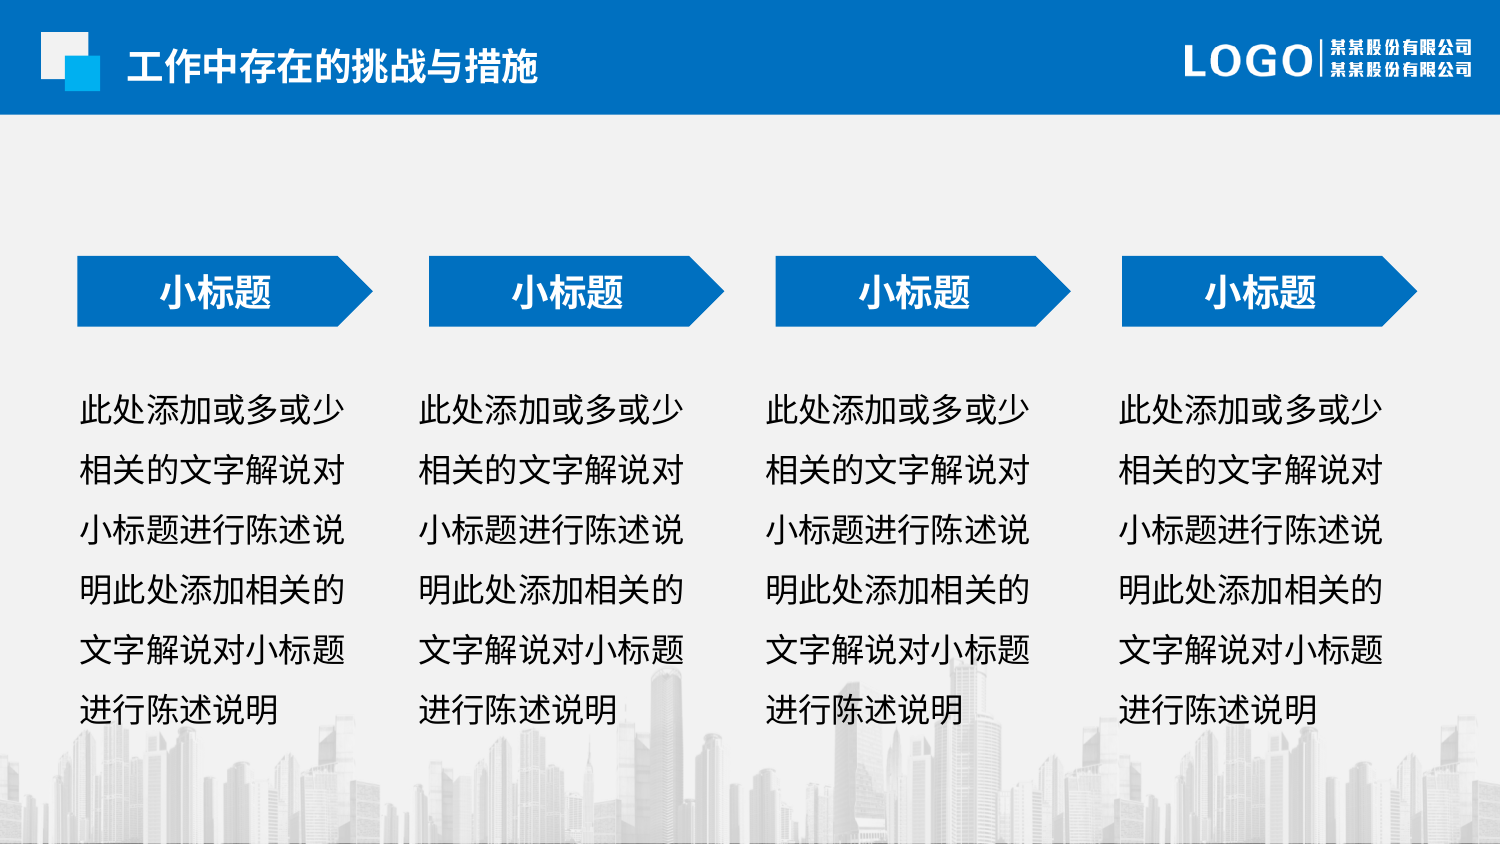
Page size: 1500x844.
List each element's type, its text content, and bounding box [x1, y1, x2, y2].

text_box 小标题 [1120, 253, 1420, 329]
text_box 此处添加或多或少相关的文字解说对小标题进行陈述说明此处添加相关的文字解说对小标题进行陈述说明 [1103, 362, 1424, 737]
text_box 工作中存在的挑战与措施 [112, 35, 715, 96]
text_box 此处添加或多或少相关的文字解说对小标题进行陈述说明此处添加相关的文字解说对小标题进行陈述说明 [403, 362, 725, 737]
text_box [39, 30, 91, 81]
text_box [0, 0, 1500, 117]
text_box 此处添加或多或少相关的文字解说对小标题进行陈述说明此处添加相关的文字解说对小标题进行陈述说明 [64, 362, 386, 737]
text_box 小标题 [773, 253, 1074, 329]
text_box 小标题 [426, 253, 727, 329]
text_box 此处添加或多或少相关的文字解说对小标题进行陈述说明此处添加相关的文字解说对小标题进行陈述说明 [750, 362, 1071, 737]
text_box 小标题 [75, 253, 375, 329]
text_box [63, 54, 102, 93]
picture [1185, 11, 1471, 100]
